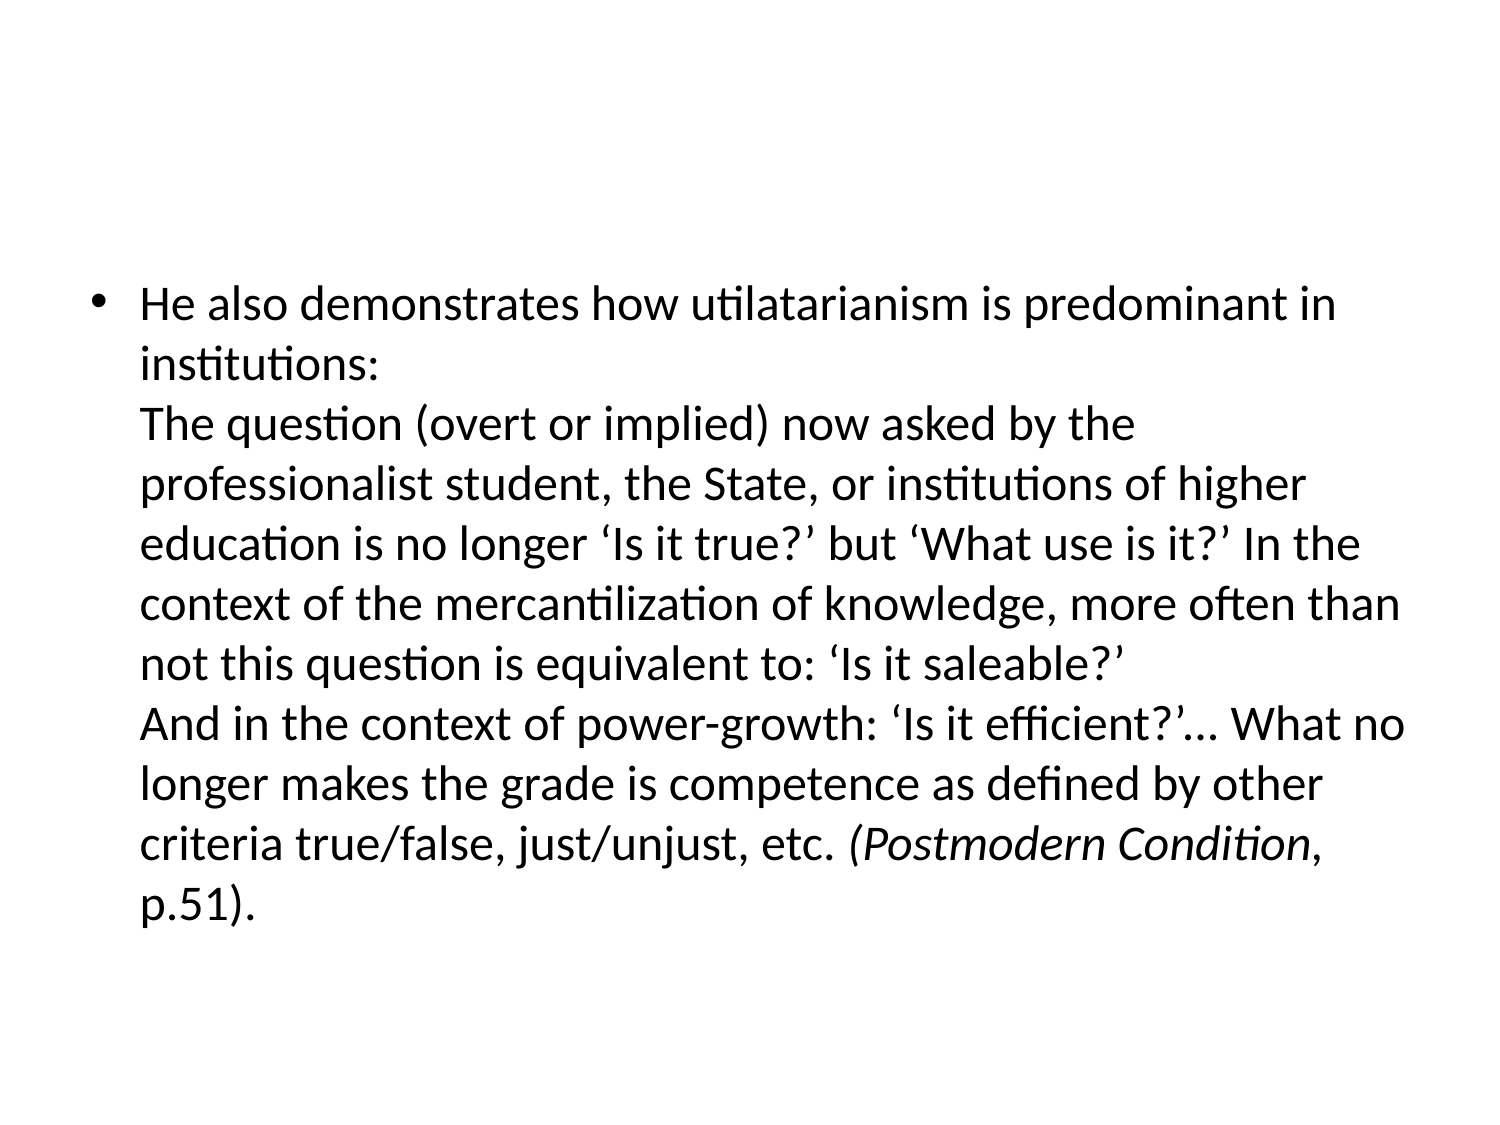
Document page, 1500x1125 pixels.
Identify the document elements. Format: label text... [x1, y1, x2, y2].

list He also demonstrates how utilatarianism is predominant in institutions: The question (overt or implied) now asked by the professionalist student, the State, or institutions of higher education is no longer ‘Is it true?’ but ‘What use is it?’ In the context of the mercantilization of knowledge, more often than not this question is equivalent to: ‘Is it saleable?’ And in the context of power-growth: ‘Is it efficient?’... What no longer makes the grade is competence as defined by other criteria true/false, just/unjust, etc. (Postmodern Condition, p.51). [75, 262, 1425, 1005]
